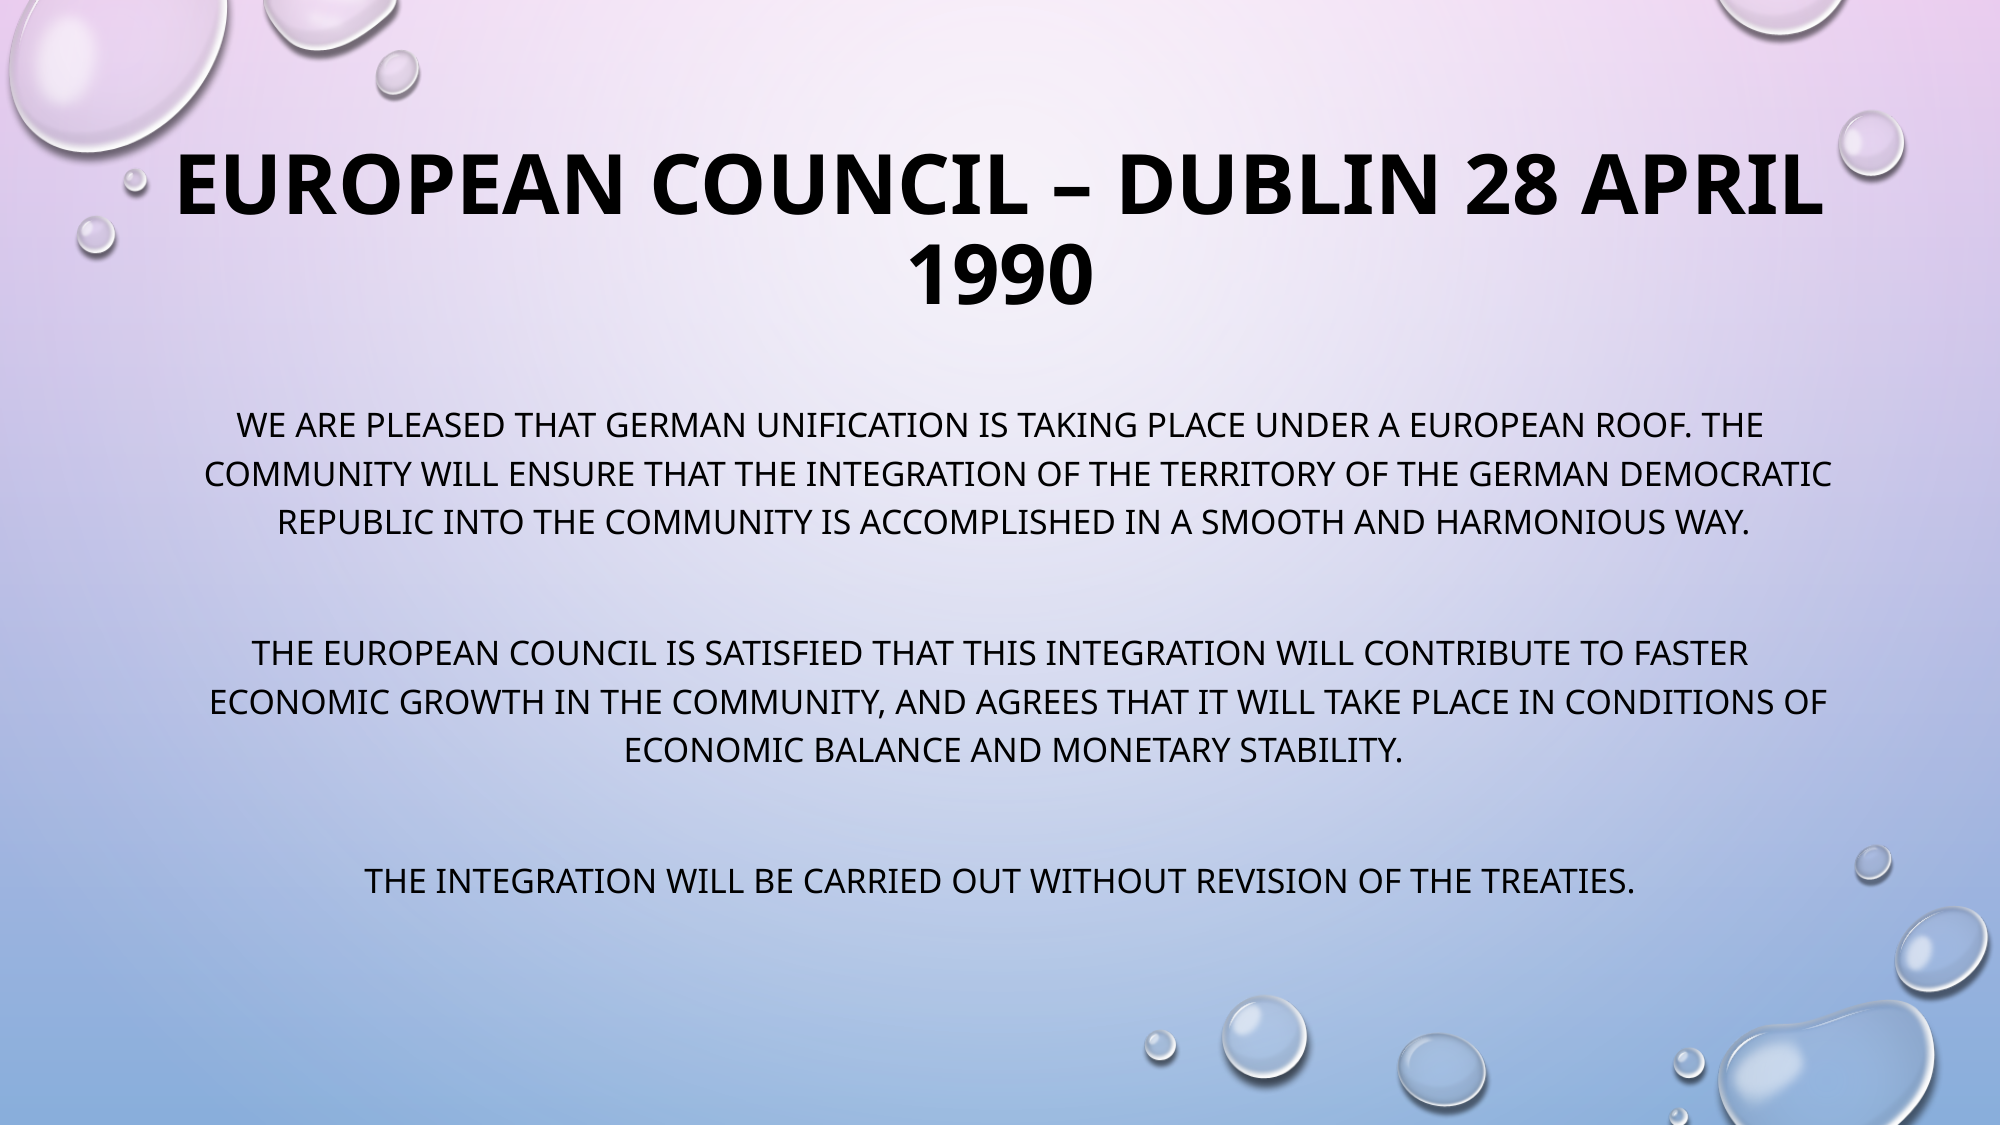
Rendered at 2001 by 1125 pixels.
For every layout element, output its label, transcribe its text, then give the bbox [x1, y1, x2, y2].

title EUROPEAN COUNCIL – DUBLIN 28 APRIL 1990 [149, 101, 1851, 364]
list We are pleased that German unification is taking place under a European roof. The Community will ensure that the integration of the territory of the German Democratic Republic into the Community is accomplished in a smooth and harmonious way. The European Council is satisfied that this integration will contribute to faster economic growth in the Community, and agrees that it will take place in conditions of economic balance and monetary stability. The integration will be carried out without revision of the Treaties. [149, 388, 1850, 950]
picture [0, 0, 2000, 1125]
